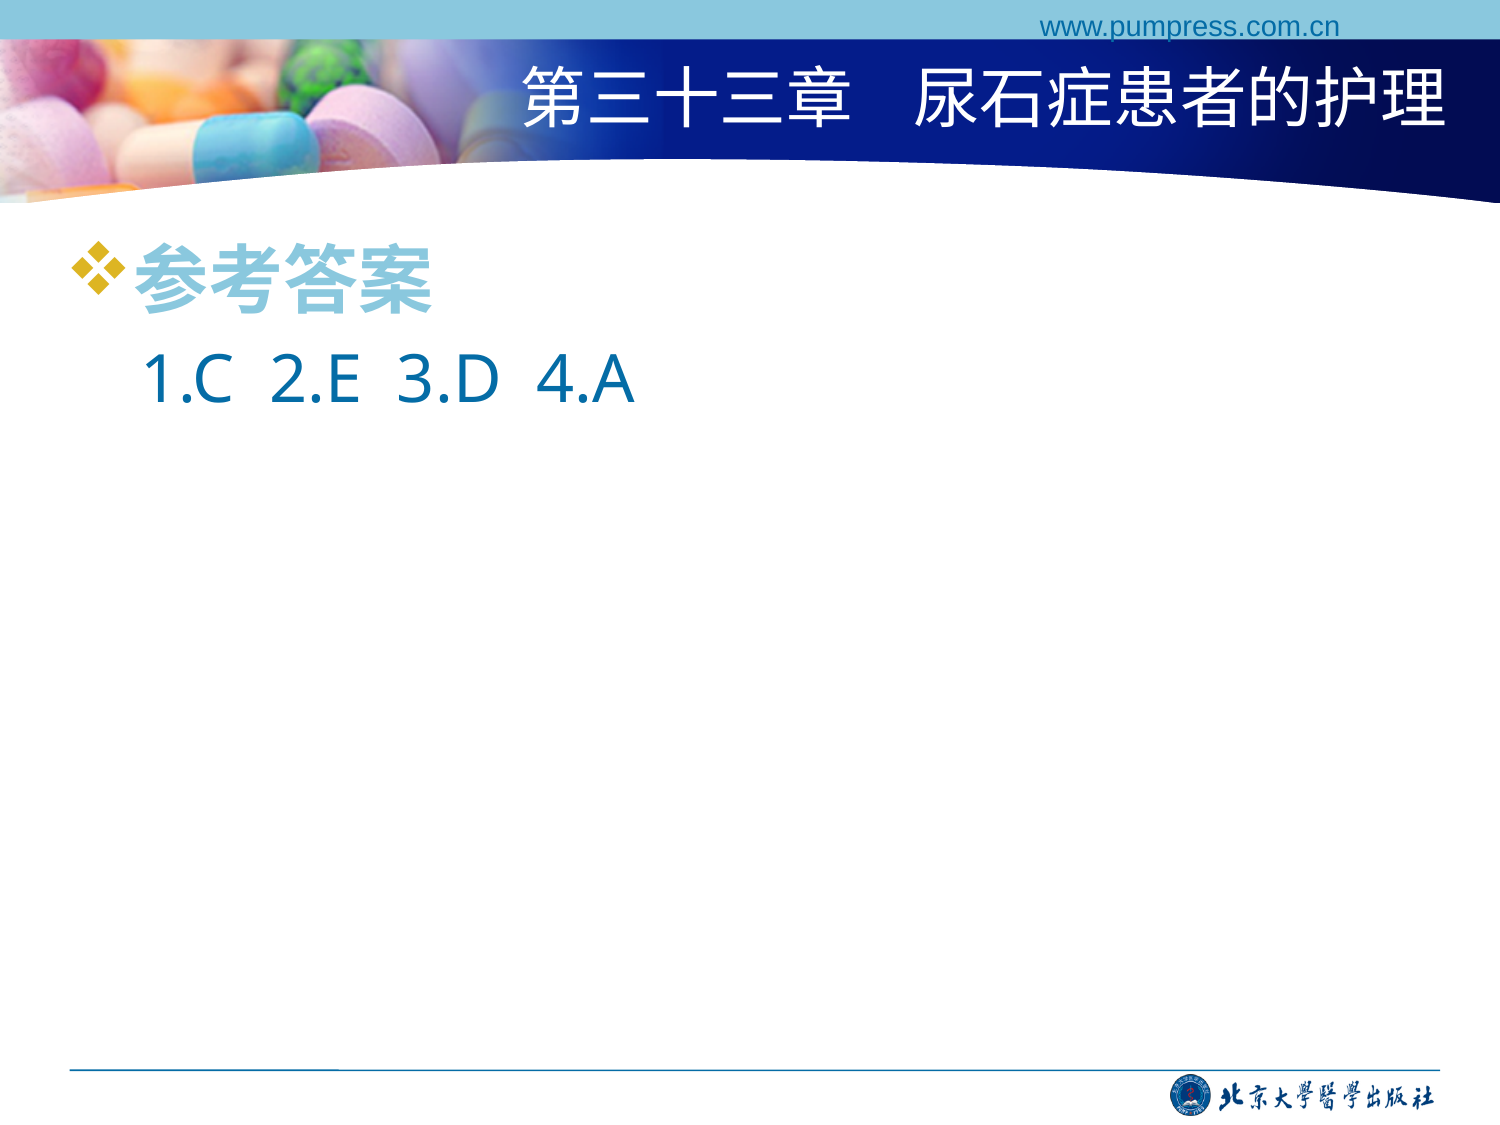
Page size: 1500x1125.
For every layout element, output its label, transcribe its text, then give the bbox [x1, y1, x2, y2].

slide_number www.pumpress.com.cn [1025, 0, 1463, 38]
picture [0, 40, 1500, 203]
title 第三十三章 尿石症患者的护理 [137, 49, 1463, 143]
list 参考答案 1.C 2.E 3.D 4.A [49, 224, 1463, 1026]
picture [1170, 1074, 1436, 1118]
